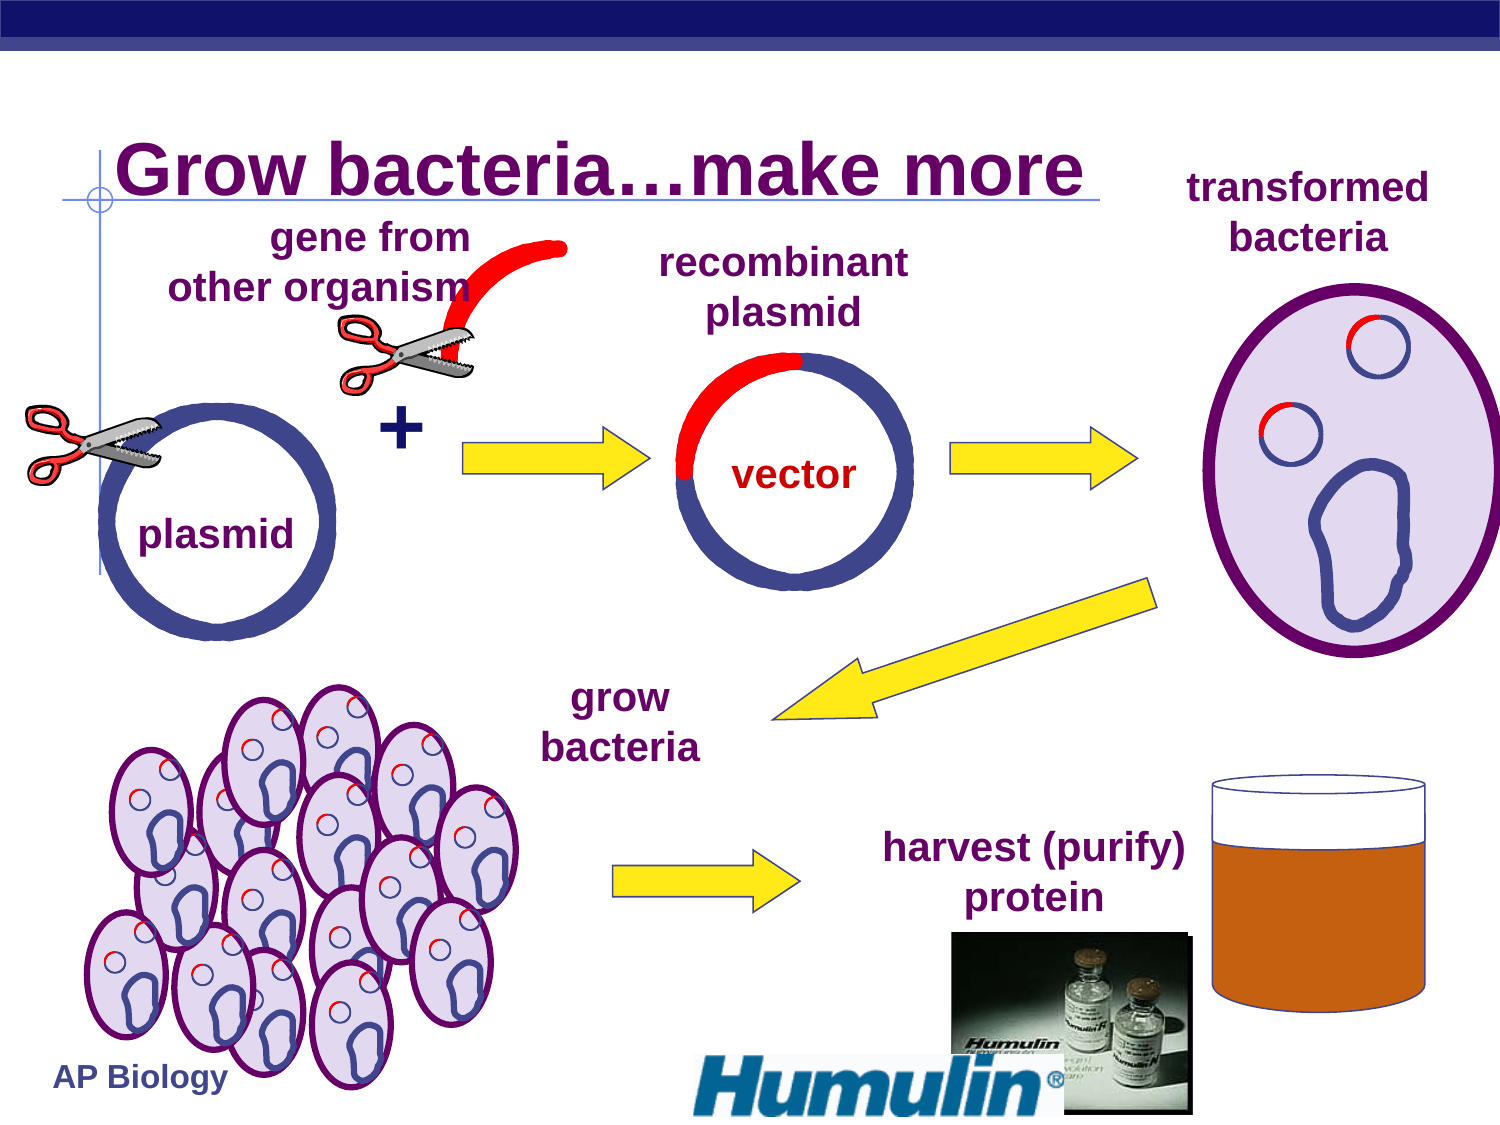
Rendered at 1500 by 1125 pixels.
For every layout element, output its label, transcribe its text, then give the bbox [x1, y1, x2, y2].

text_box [152, 201, 570, 480]
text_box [24, 401, 338, 643]
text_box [693, 932, 1189, 1117]
title Grow bacteria…make more [99, 112, 1375, 238]
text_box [949, 151, 1500, 653]
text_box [462, 226, 924, 593]
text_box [612, 774, 1426, 1013]
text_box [86, 624, 1163, 1088]
